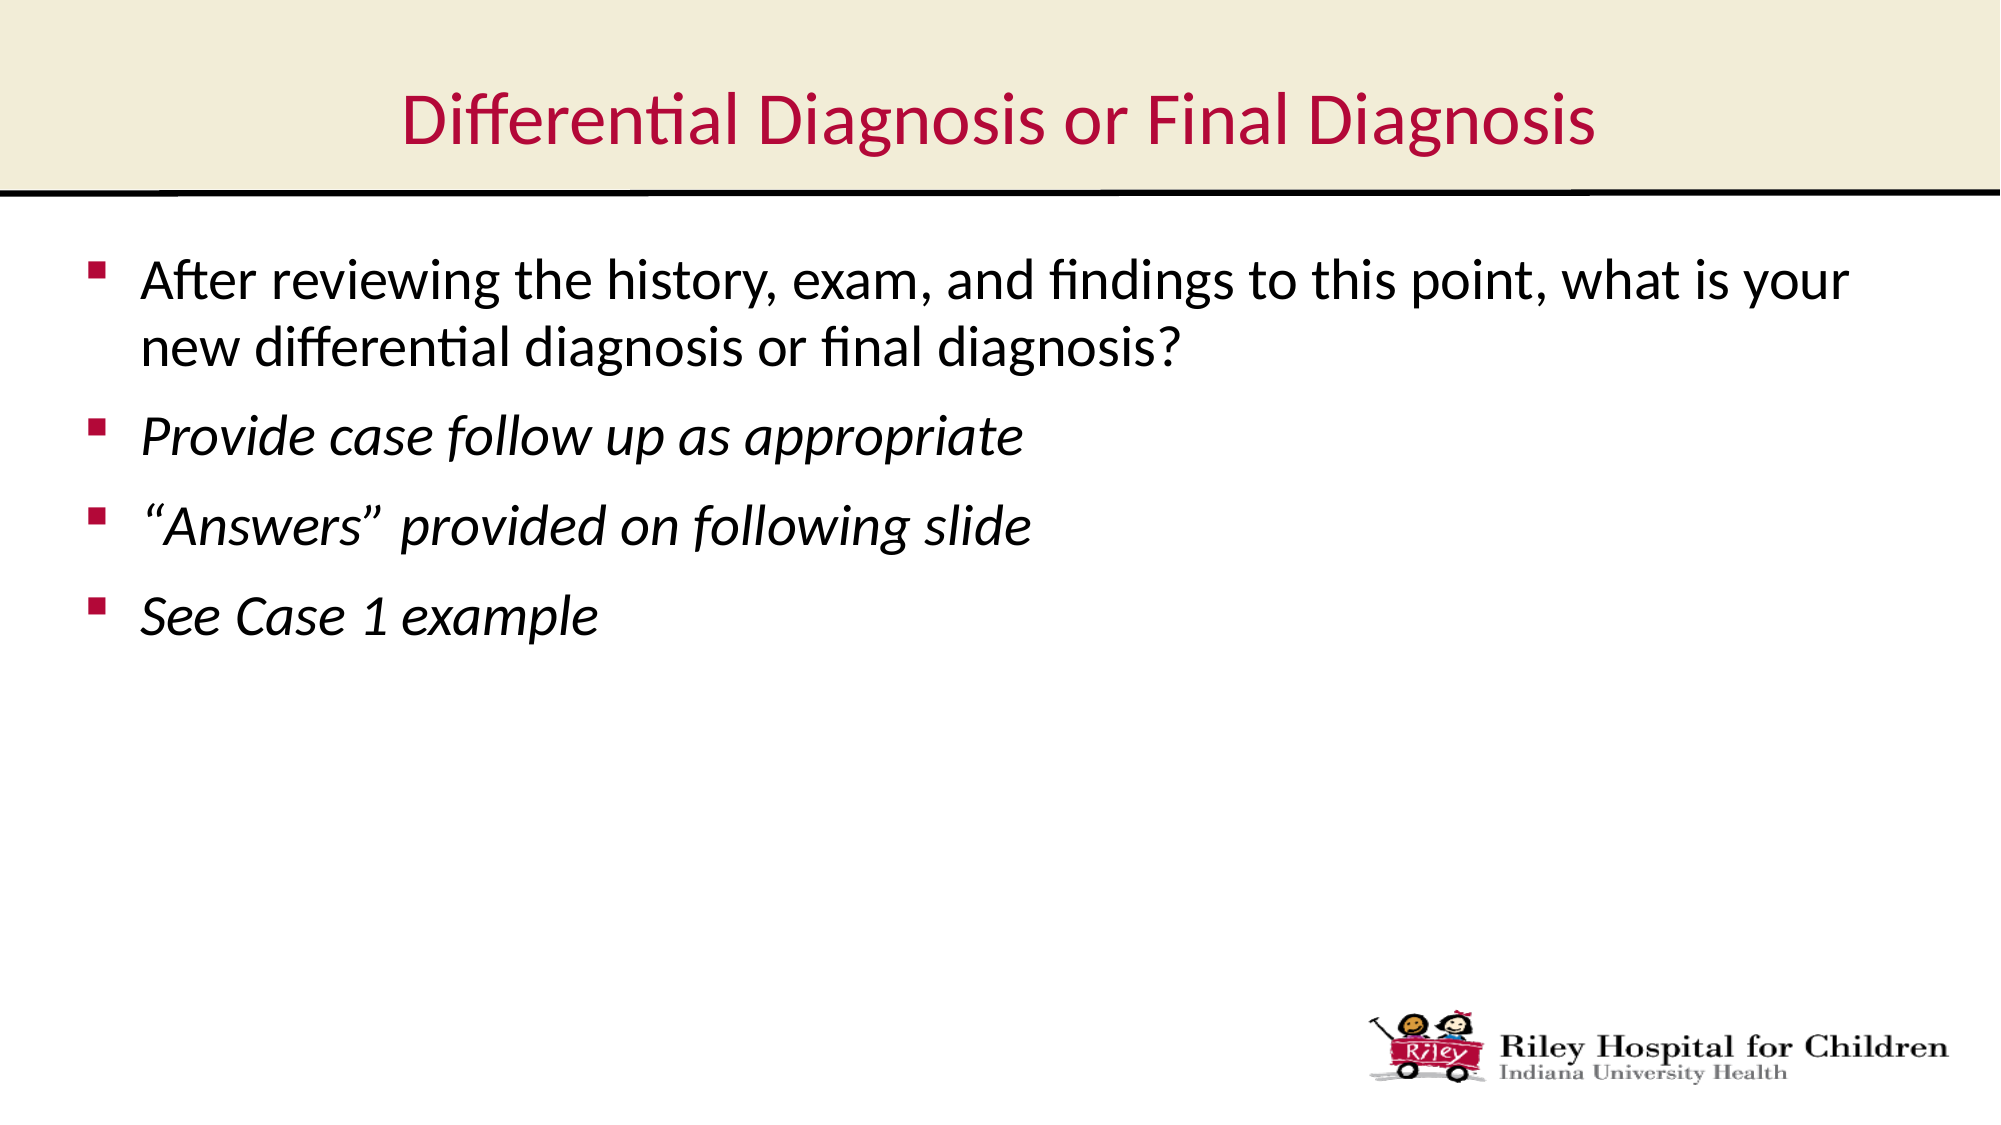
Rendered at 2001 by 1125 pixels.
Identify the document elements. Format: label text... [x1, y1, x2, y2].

title Differential Diagnosis or Final Diagnosis [0, 0, 2000, 168]
list After reviewing the history, exam, and findings to this point, what is your new differential diagnosis or final diagnosis? Provide case follow up as appropriate “Answers” provided on following slide See Case 1 example [68, 239, 1869, 982]
picture [1346, 999, 1972, 1093]
